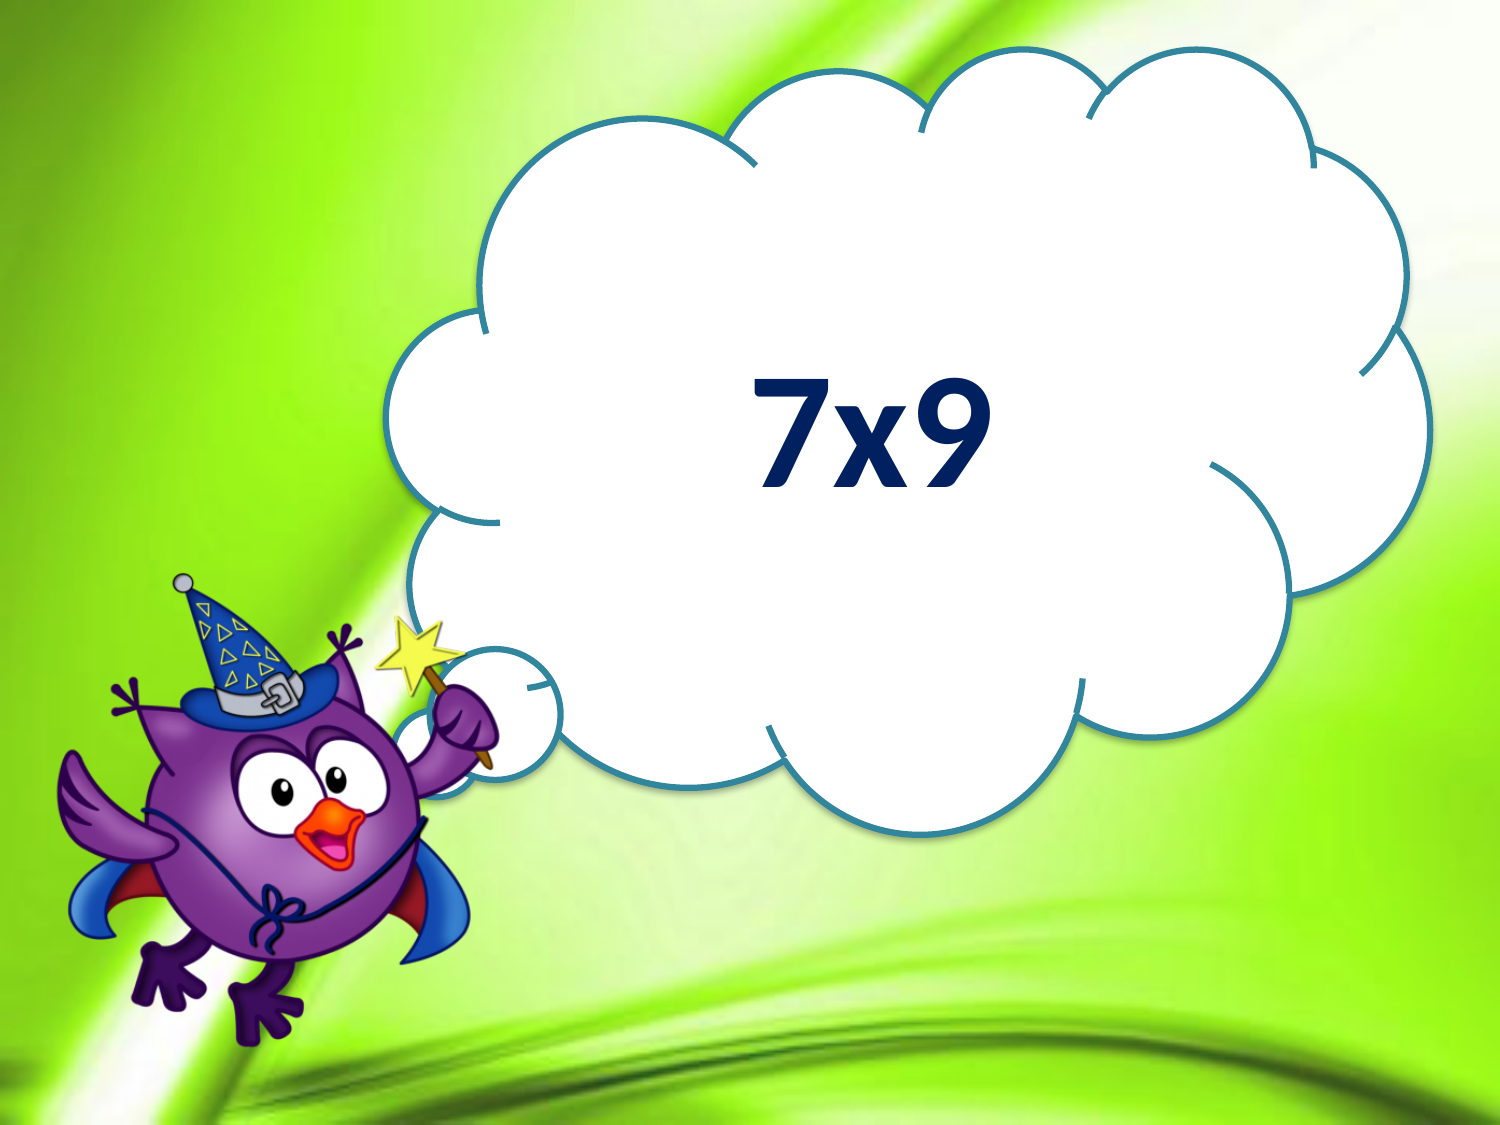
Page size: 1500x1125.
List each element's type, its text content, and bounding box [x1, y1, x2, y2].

picture [34, 556, 516, 1067]
text_box 7х9 [383, 47, 1433, 837]
